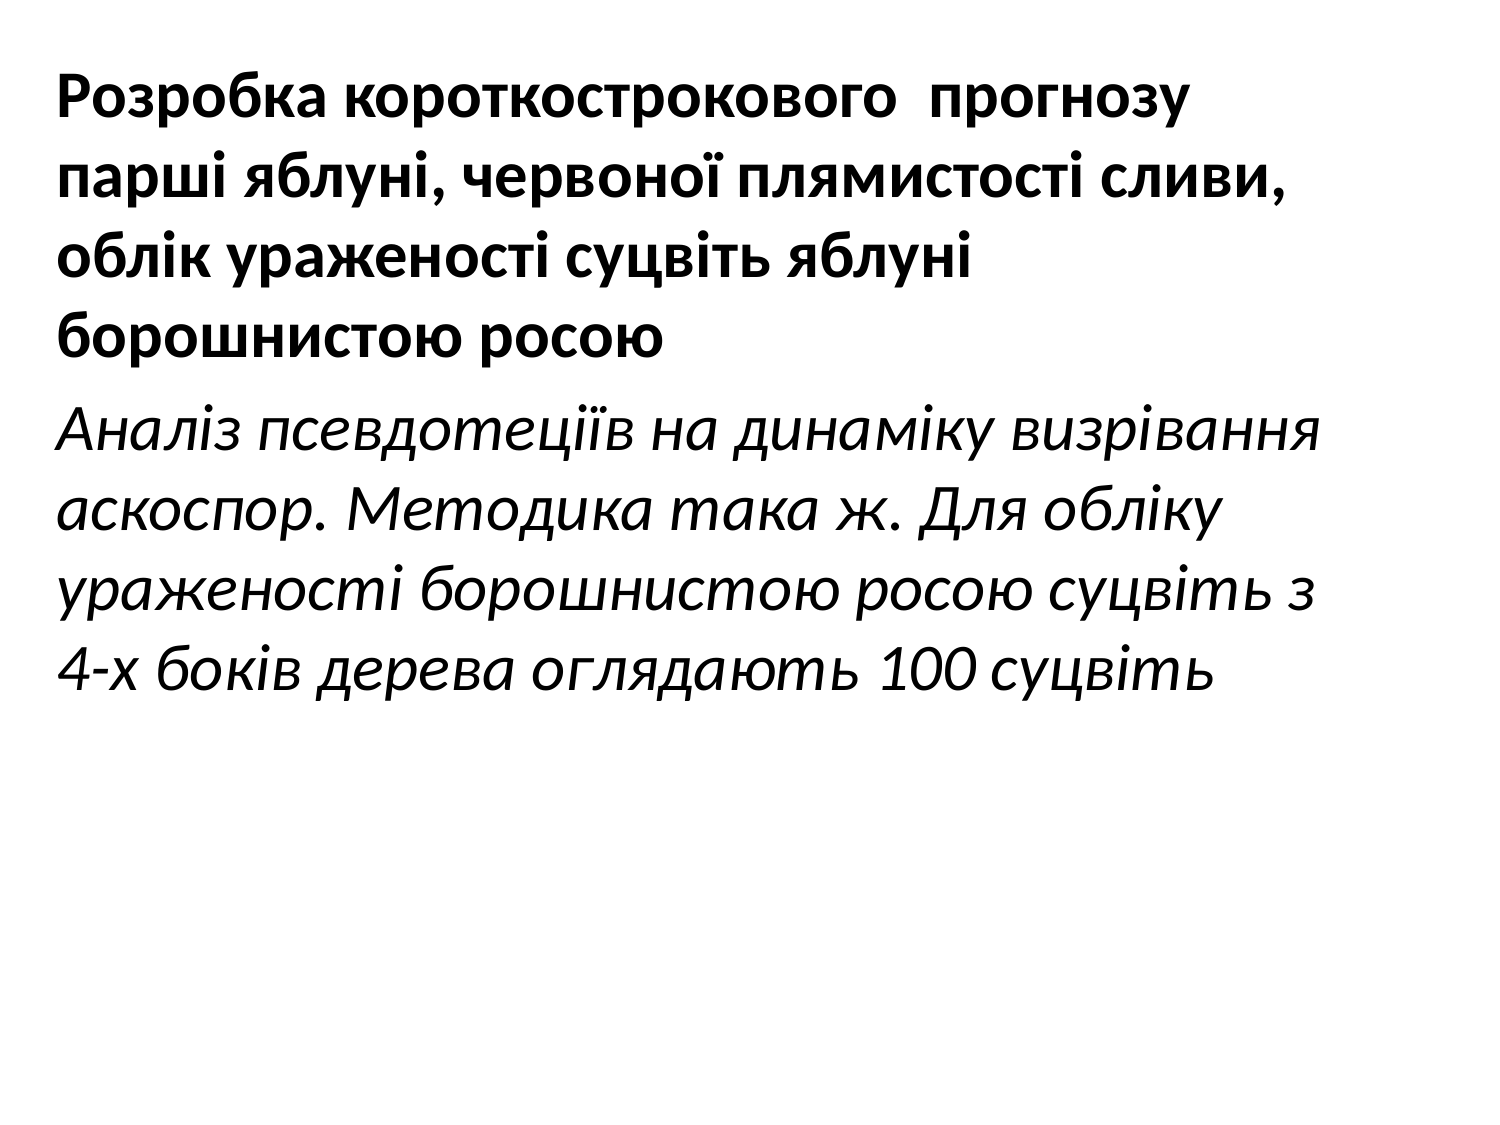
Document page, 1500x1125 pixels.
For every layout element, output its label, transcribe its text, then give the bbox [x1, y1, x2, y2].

list Розробка короткострокового прогнозу парші яблуні, червоної плямистості сливи, облік ураженості суцвіть яблуні борошнистою росою Аналіз псевдотеціїв на динаміку визрівання аскоспор. Методика така ж. Для обліку ураженості борошнистою росою суцвіть з 4-х боків дерева оглядають 100 суцвіть [41, 42, 1392, 786]
